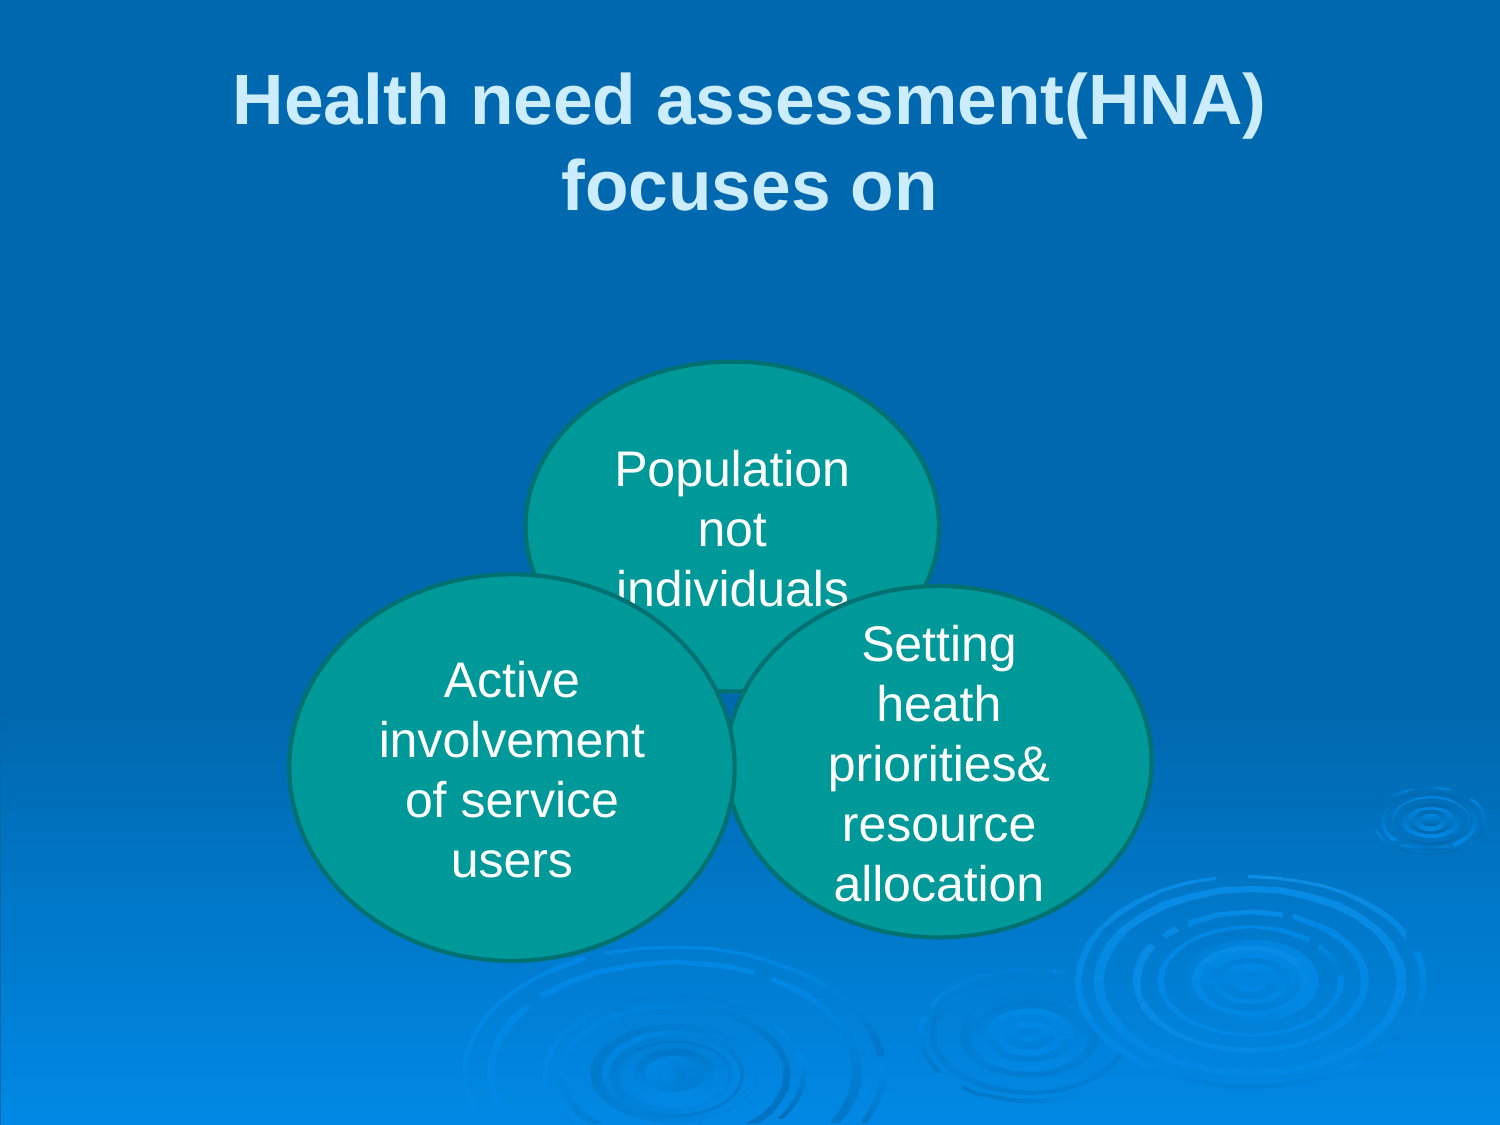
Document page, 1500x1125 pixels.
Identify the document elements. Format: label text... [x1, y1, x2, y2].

text_box Population not individuals [523, 359, 942, 694]
text_box Setting heath priorities& resource allocation [730, 583, 1154, 940]
text_box Active involvement of service users [287, 572, 737, 964]
title Health need assessment(HNA) focuses on [74, 45, 1426, 233]
